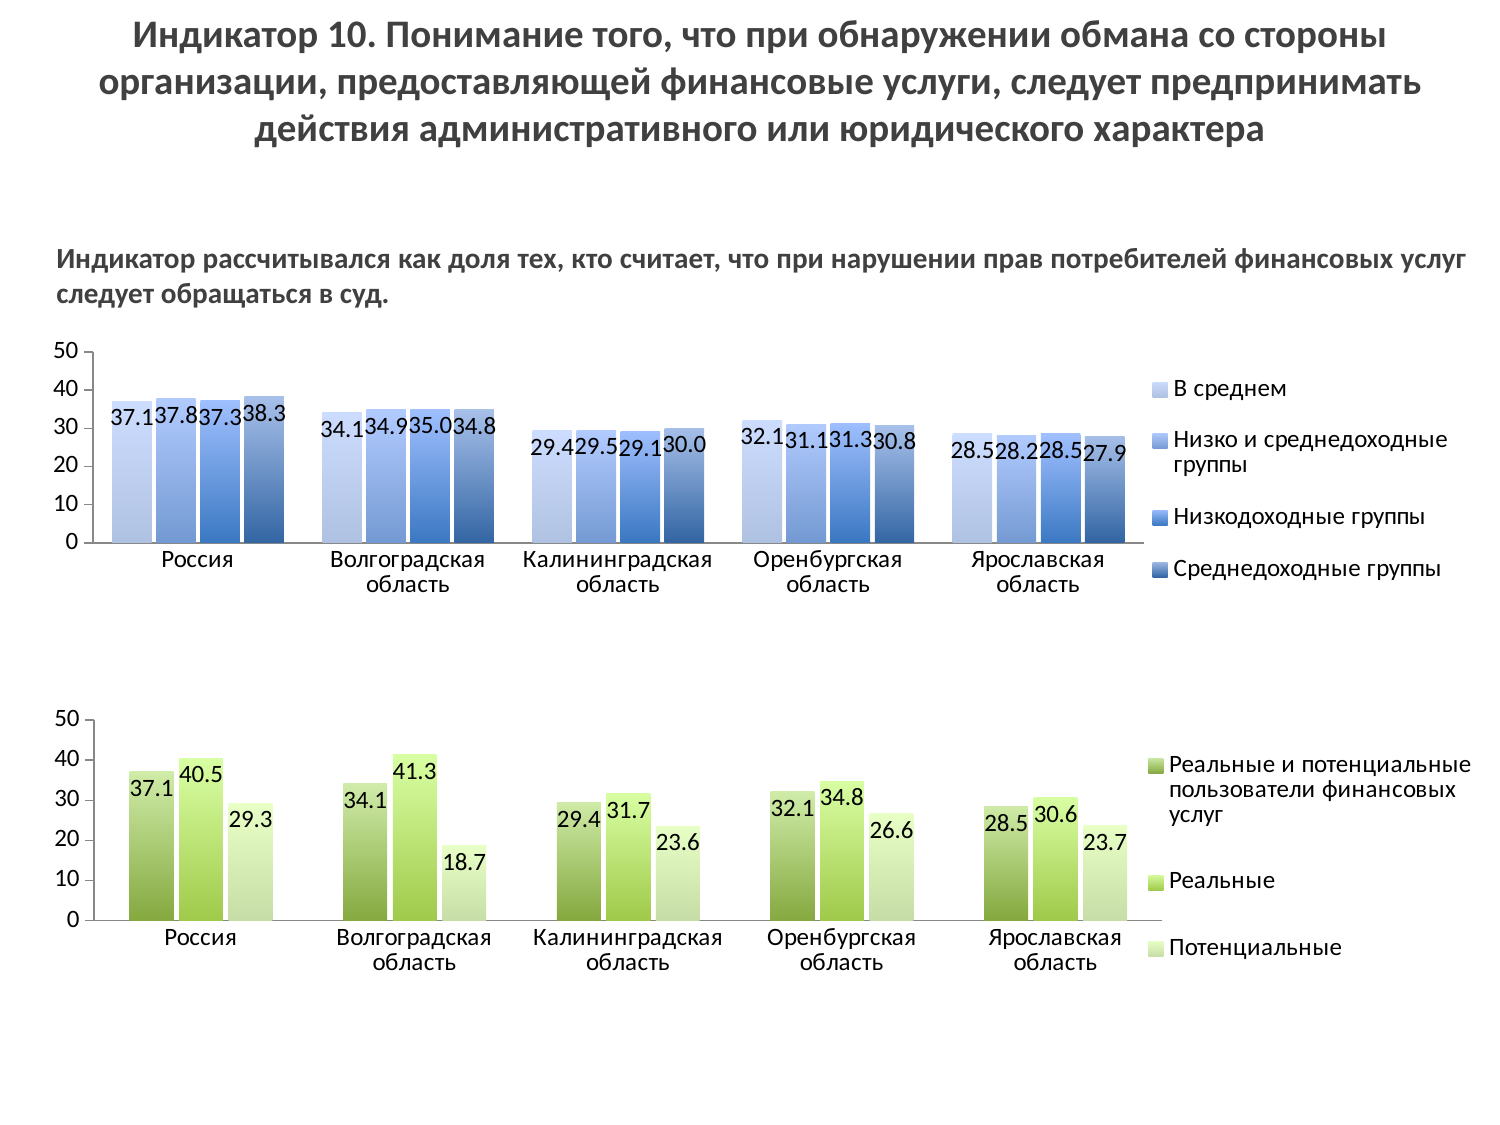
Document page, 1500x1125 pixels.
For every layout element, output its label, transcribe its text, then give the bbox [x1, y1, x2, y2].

chart [29, 692, 1483, 1024]
list Индикатор рассчитывался как доля тех, кто считает, что при нарушении прав потребителей финансовых услуг следует обращаться в суд. [41, 231, 1483, 327]
title Индикатор 10. Понимание того, что при обнаружении обмана со стороны организации, предоставляющей финансовые услуги, следует предпринимать действия административного или юридического характера [0, 1, 1465, 236]
chart [40, 326, 1471, 634]
